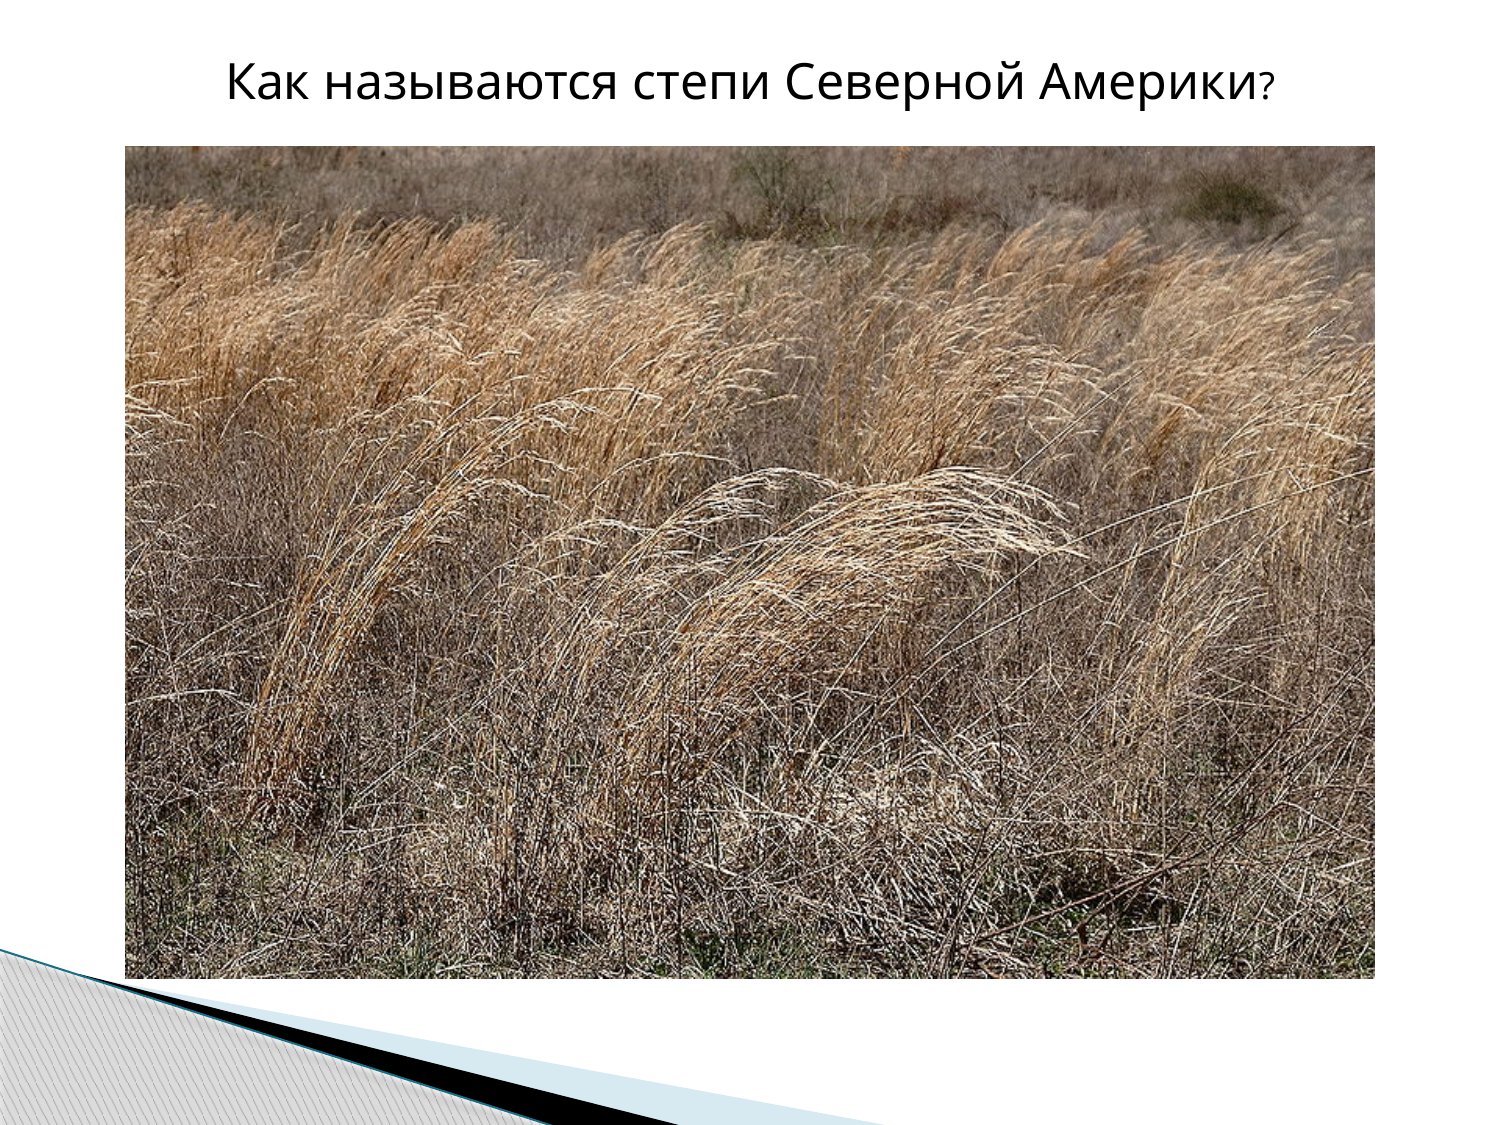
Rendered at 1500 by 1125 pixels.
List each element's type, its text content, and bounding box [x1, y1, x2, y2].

picture [124, 145, 1376, 980]
text_box Как называются степи Северной Америки? [53, 42, 1447, 163]
